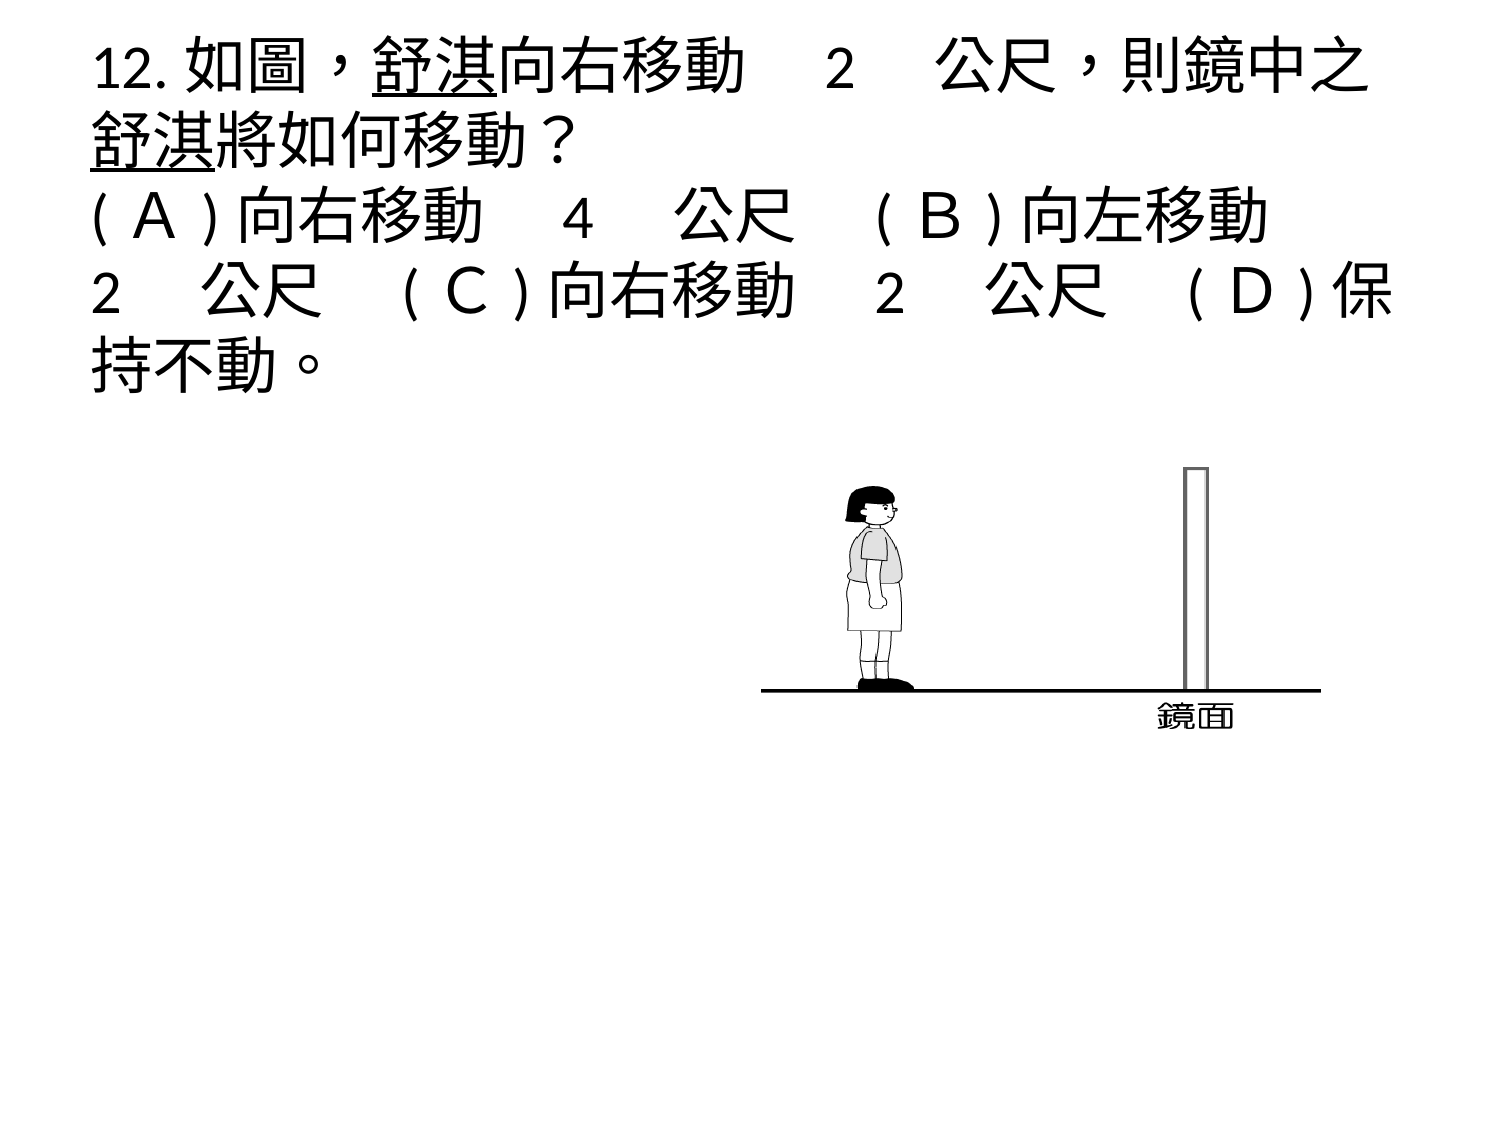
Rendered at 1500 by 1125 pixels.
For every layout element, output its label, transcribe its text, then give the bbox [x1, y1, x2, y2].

title 12.如圖，舒淇向右移動 2 公尺，則鏡中之舒淇將如何移動？ (Ａ)向右移動 4 公尺 (Ｂ)向左移動 2 公尺 (Ｃ)向右移動 2 公尺 (Ｄ)保持不動。 [75, 45, 1425, 457]
picture [761, 467, 1321, 729]
